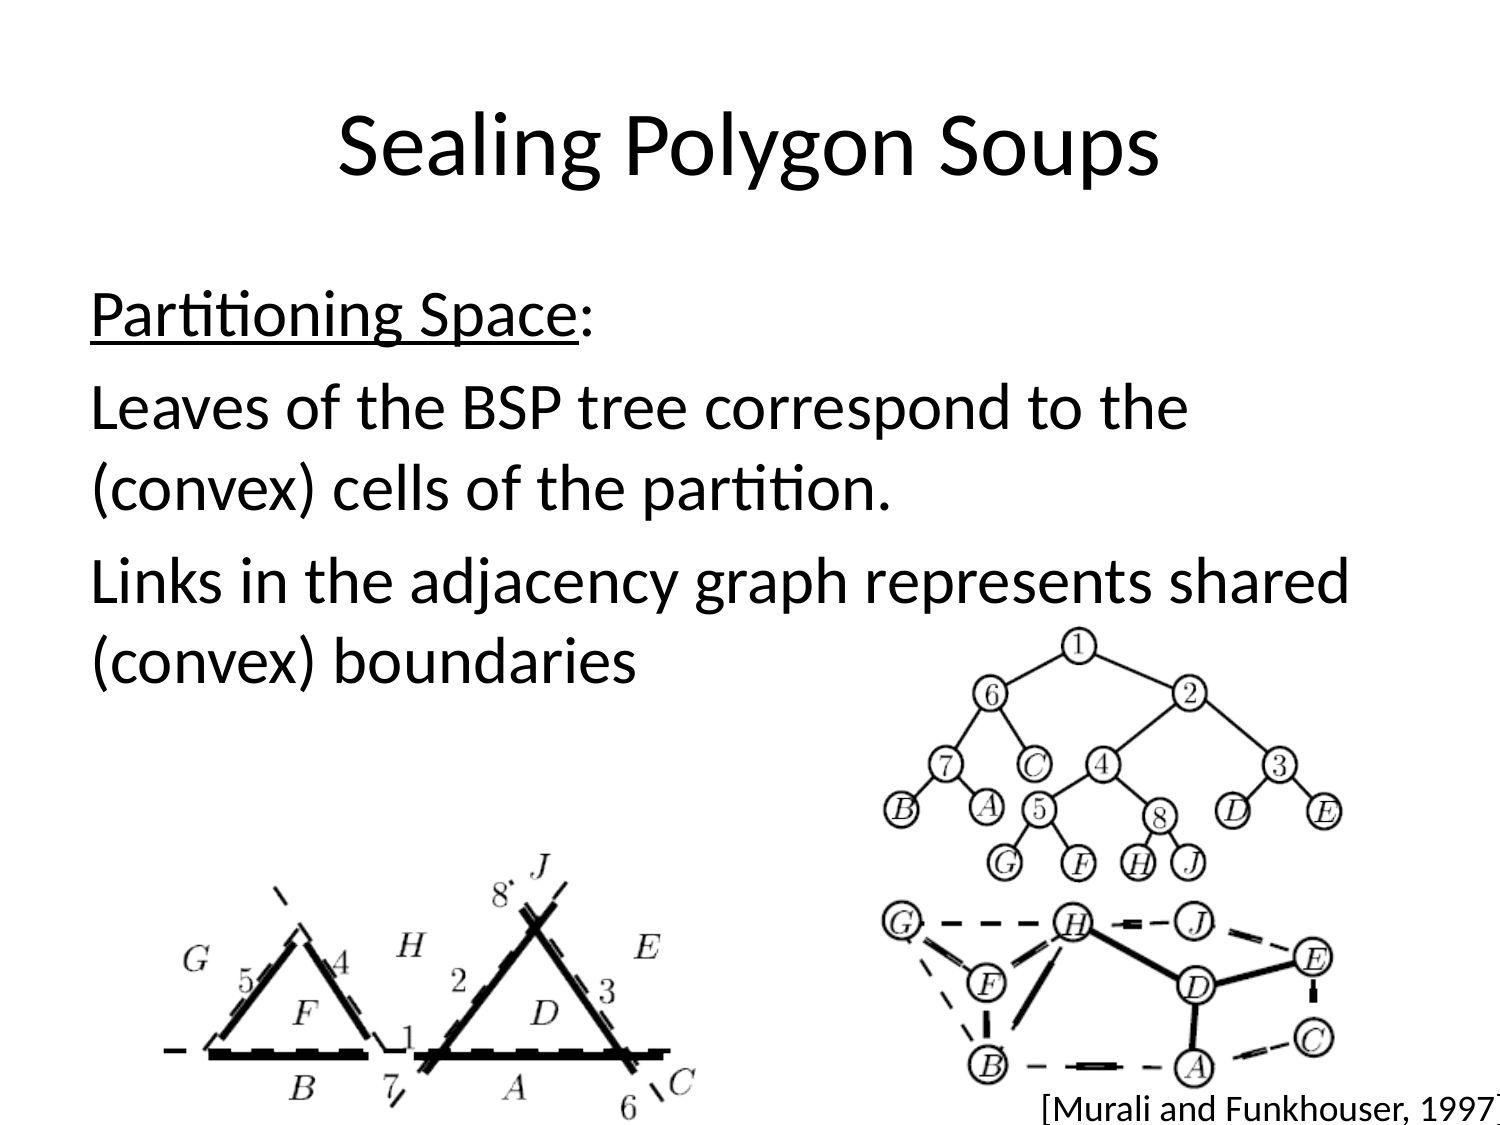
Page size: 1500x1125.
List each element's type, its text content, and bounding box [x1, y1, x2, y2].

picture [862, 624, 1347, 1094]
text_box [Murali and Funkhouser, 1997] [1025, 1076, 1500, 1125]
picture [137, 826, 717, 1125]
title Sealing Polygon Soups [75, 45, 1425, 233]
list Partitioning Space: Leaves of the BSP tree correspond to the (convex) cells of the partition. Links in the adjacency graph represents shared (convex) boundaries [75, 262, 1425, 1005]
